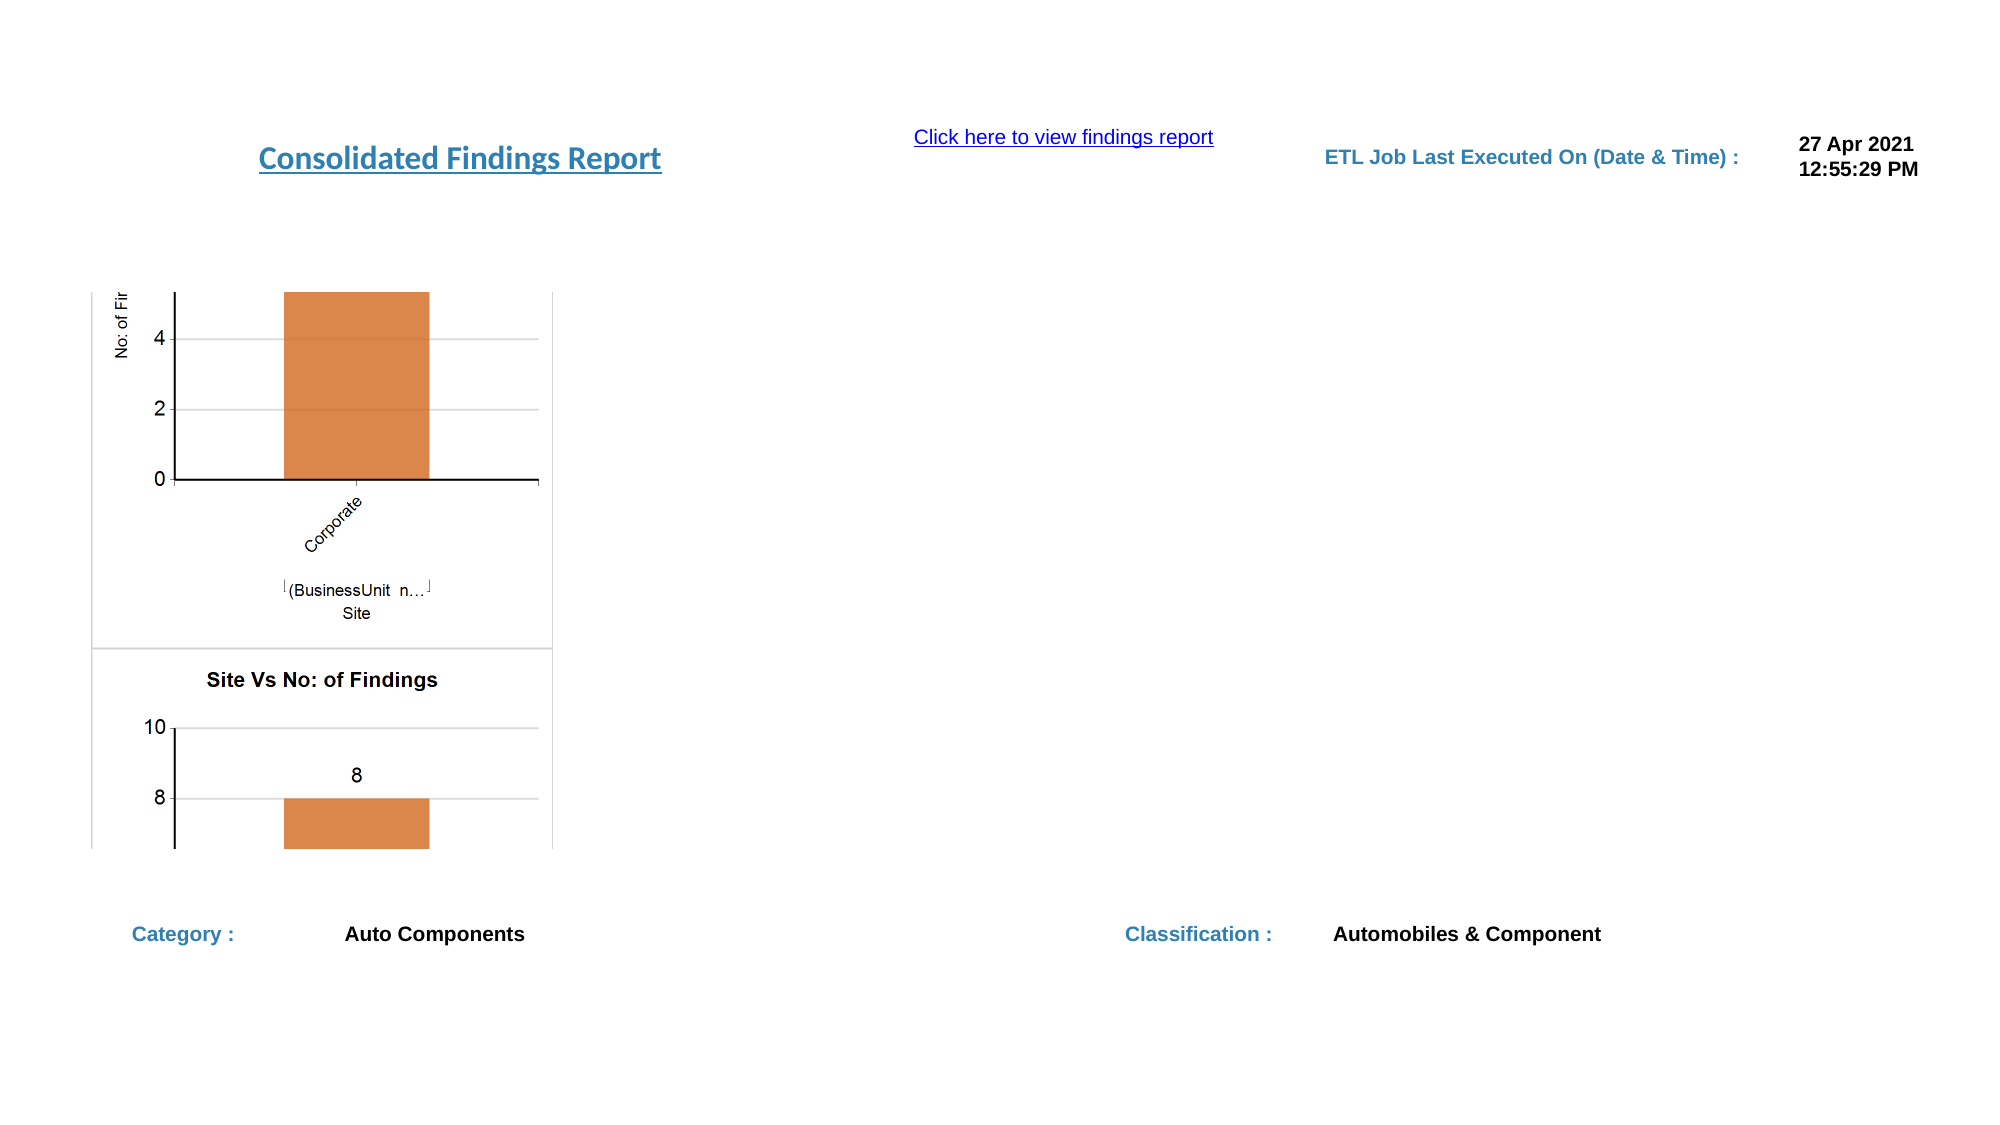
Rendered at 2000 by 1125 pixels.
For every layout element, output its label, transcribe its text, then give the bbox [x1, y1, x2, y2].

text_box Click here to view findings report [886, 119, 1241, 157]
text_box ETL Job Last Executed On (Date & Time) : [1273, 119, 1791, 193]
picture [74, 858, 1926, 1008]
text_box Consolidated Findings Report [91, 119, 831, 193]
text_box 27 Apr 2021 12:55:29 PM [1792, 119, 1925, 193]
picture [91, 291, 553, 850]
